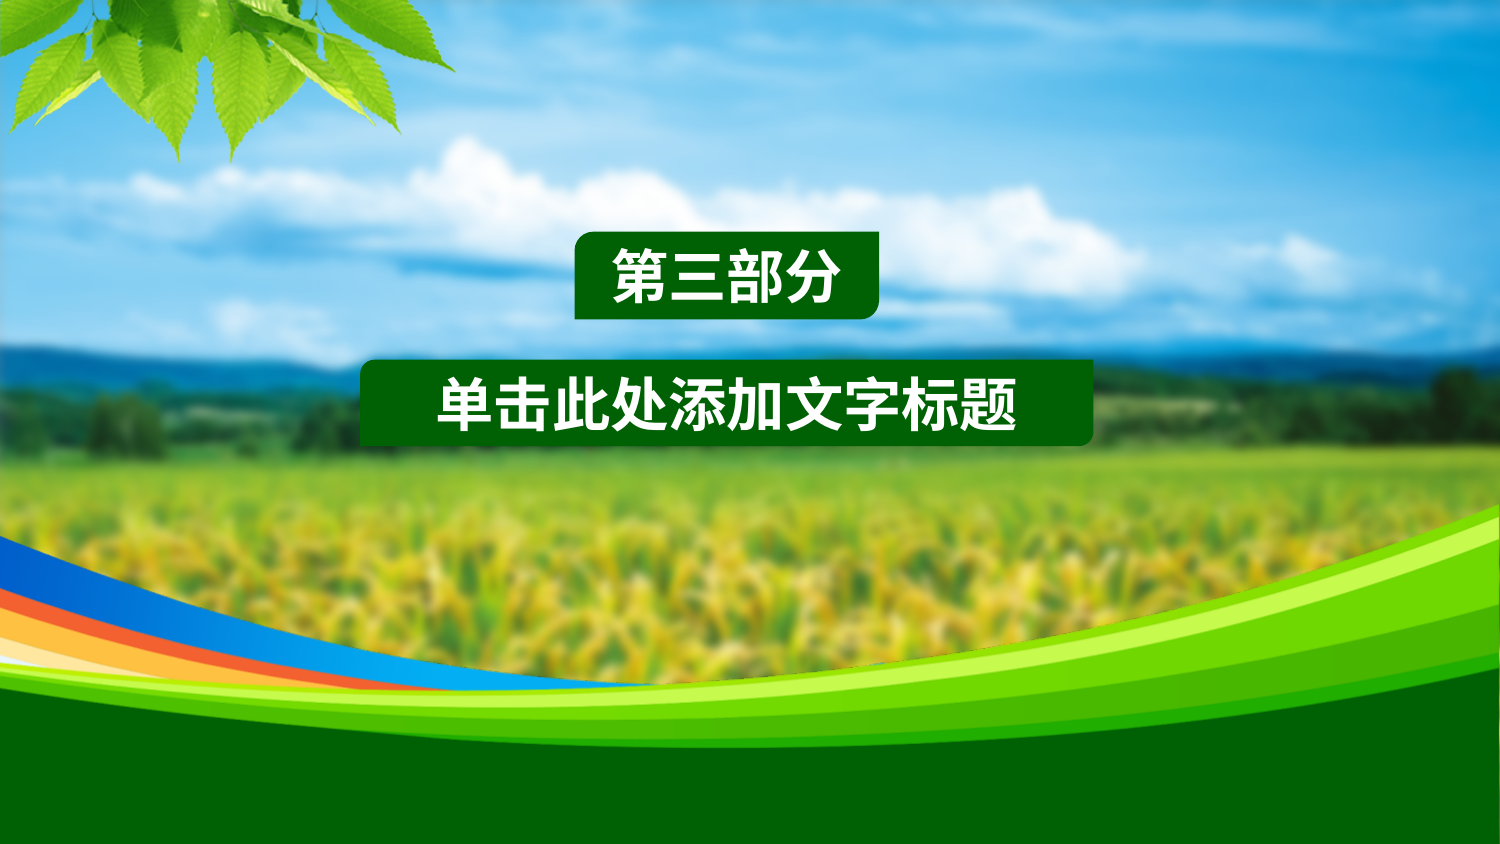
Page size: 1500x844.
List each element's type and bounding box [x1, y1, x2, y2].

text_box [0, 0, 1500, 844]
